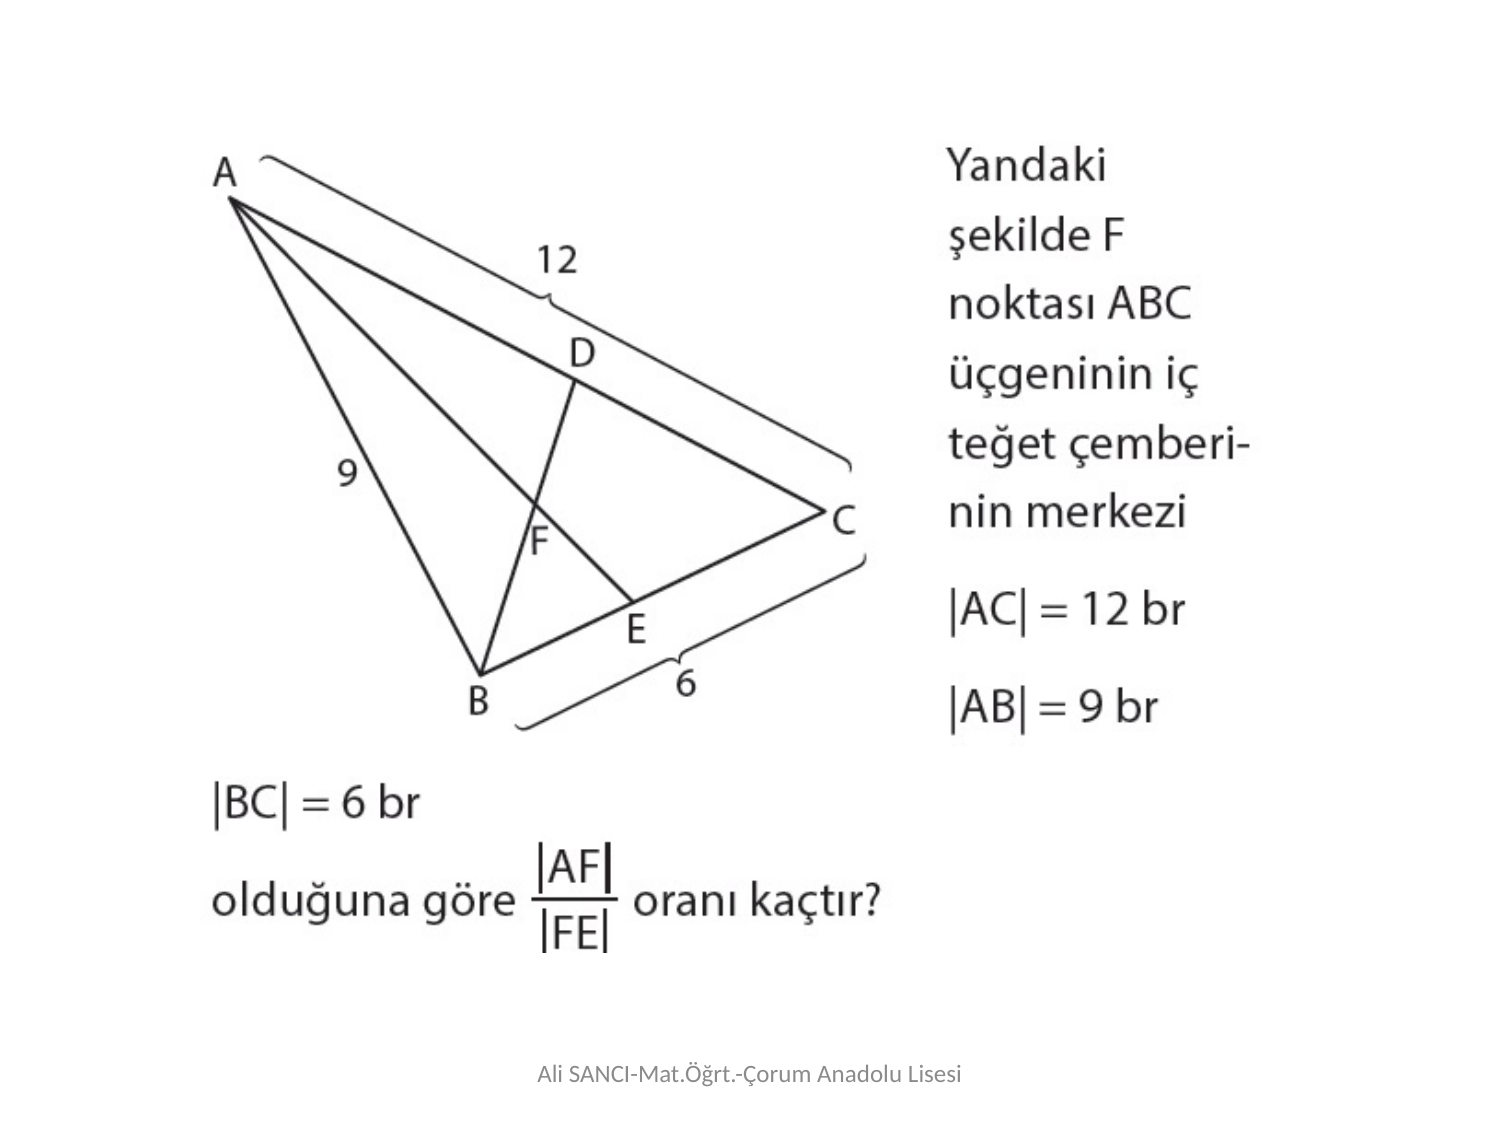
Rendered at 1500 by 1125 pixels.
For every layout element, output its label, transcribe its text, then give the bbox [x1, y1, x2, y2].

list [170, 113, 1270, 953]
footer Ali SANCI-Mat.Öğrt.-Çorum Anadolu Lisesi [512, 1042, 988, 1103]
